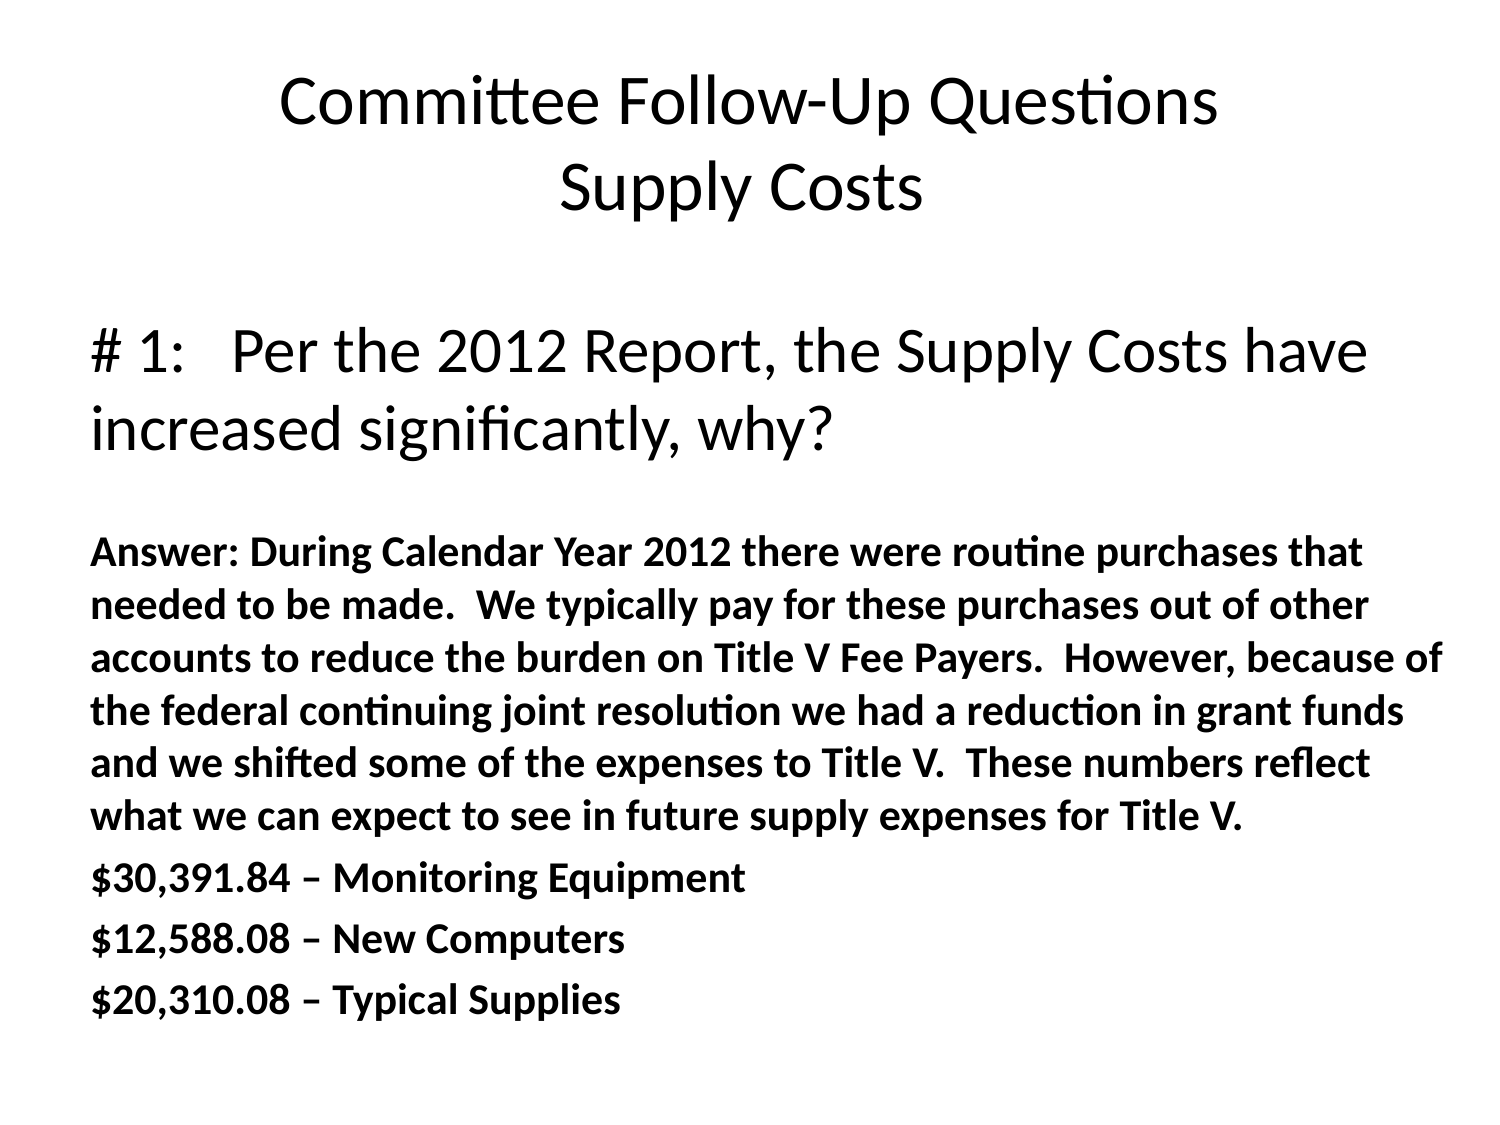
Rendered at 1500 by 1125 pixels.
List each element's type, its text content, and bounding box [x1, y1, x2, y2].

list # 1: Per the 2012 Report, the Supply Costs have increased significantly, why? Answer: During Calendar Year 2012 there were routine purchases that needed to be made. We typically pay for these purchases out of other accounts to reduce the burden on Title V Fee Payers. However, because of the federal continuing joint resolution we had a reduction in grant funds and we shifted some of the expenses to Title V. These numbers reflect what we can expect to see in future supply expenses for Title V. $30,391.84 – Monitoring Equipment $12,588.08 – New Computers $20,310.08 – Typical Supplies [75, 299, 1488, 1043]
title Committee Follow-Up Questions Supply Costs [75, 45, 1425, 233]
